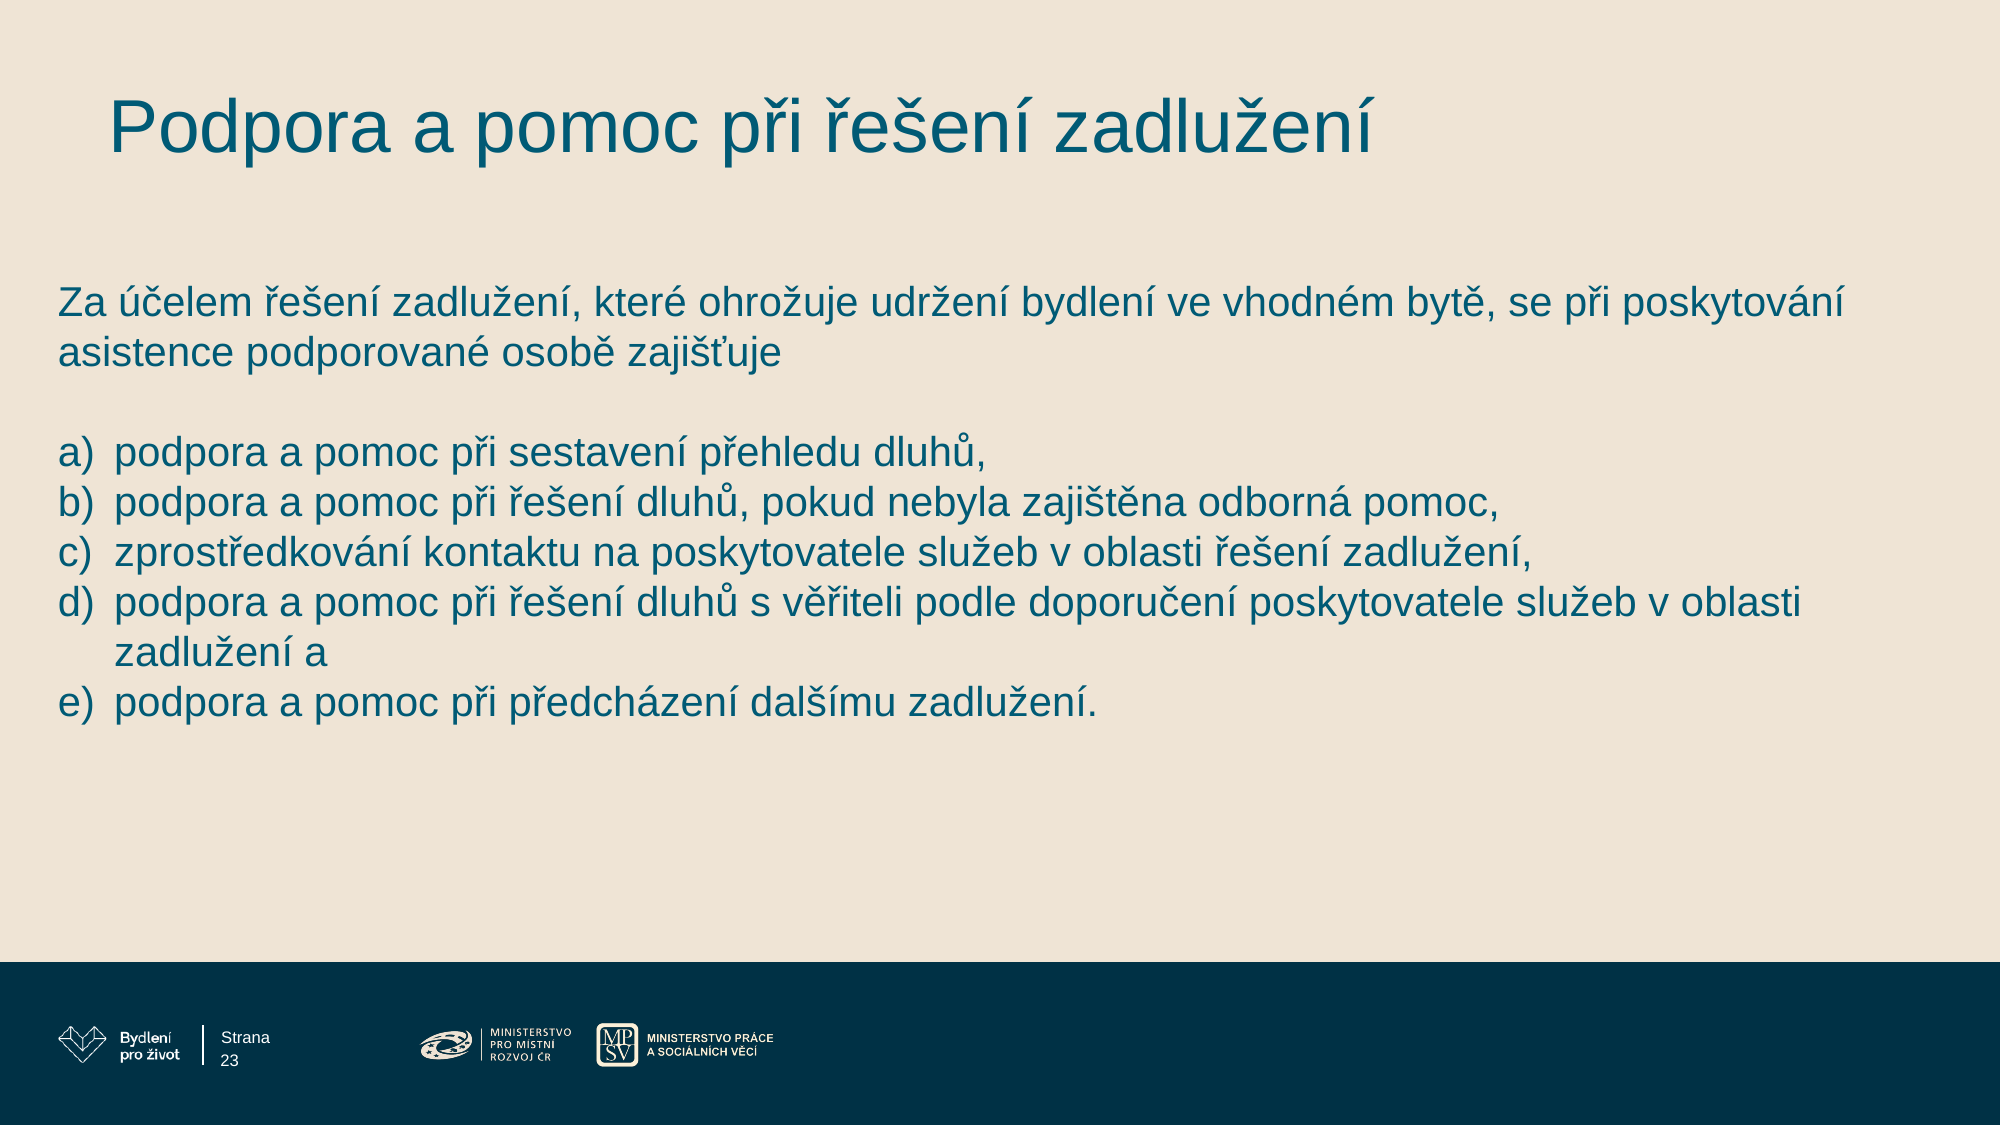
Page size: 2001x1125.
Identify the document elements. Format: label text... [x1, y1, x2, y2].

text_box Za účelem řešení zadlužení, které ohrožuje udržení bydlení ve vhodném bytě, se při poskytování asistence podporované osobě zajišťuje podpora a pomoc při sestavení přehledu dluhů, podpora a pomoc při řešení dluhů, pokud nebyla zajištěna odborná pomoc, zprostředkování kontaktu na poskytovatele služeb v oblasti řešení zadlužení, podpora a pomoc při řešení dluhů s věřiteli podle doporučení poskytovatele služeb v oblasti zadlužení a podpora a pomoc při předcházení dalšímu zadlužení. [42, 267, 1958, 733]
text_box Strana [206, 1019, 340, 1054]
text_box [0, 962, 2000, 1125]
text_box 23 [204, 1041, 254, 1078]
picture [148, 1049, 157, 1059]
picture [121, 1052, 126, 1062]
text_box Podpora a pomoc při řešení zadlužení [79, 70, 1571, 176]
picture [648, 1035, 658, 1041]
picture [422, 1042, 458, 1059]
picture [425, 1032, 472, 1055]
picture [121, 1032, 131, 1042]
picture [597, 1024, 638, 1066]
